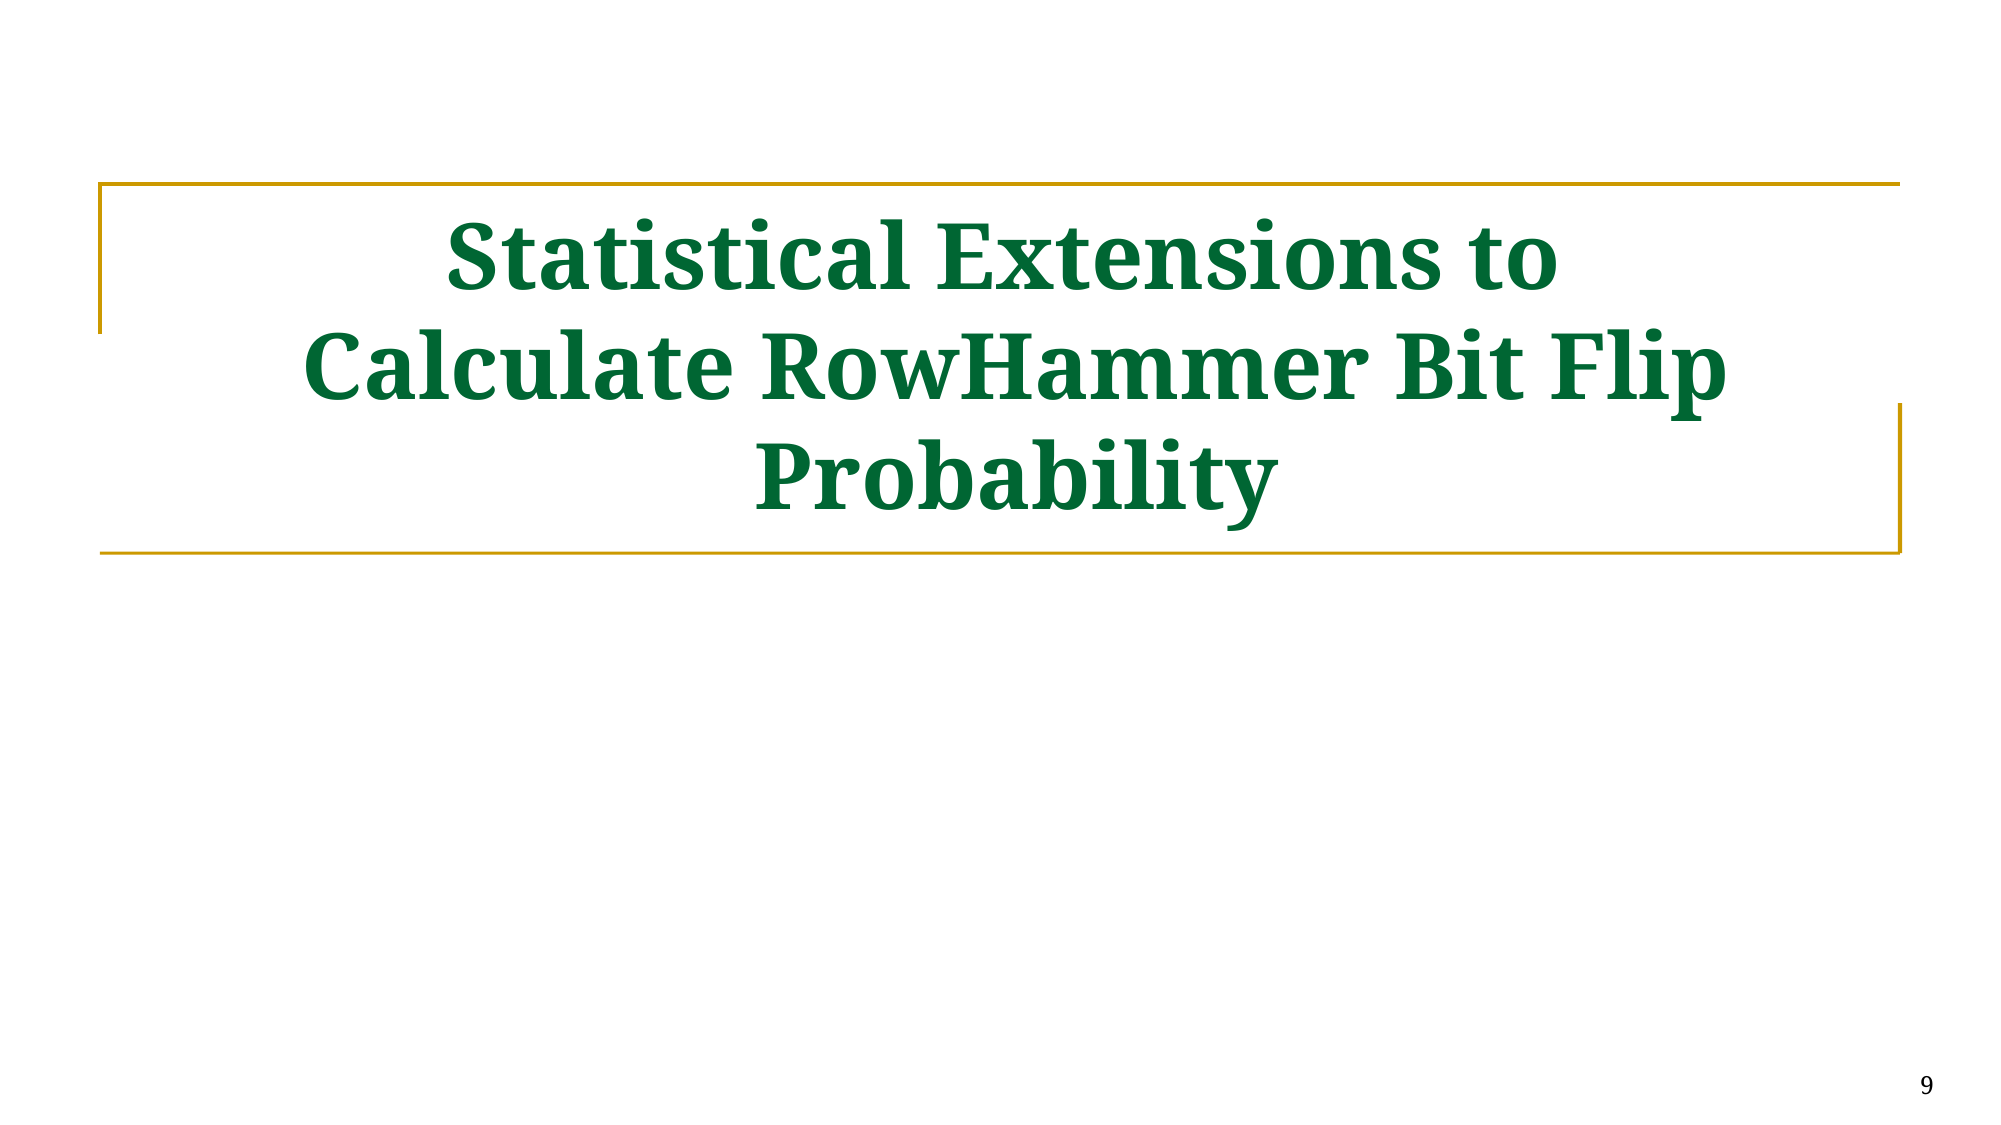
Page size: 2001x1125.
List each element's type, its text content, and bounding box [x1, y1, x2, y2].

title Statistical Extensions to Calculate RowHammer Bit Flip Probability [150, 187, 1884, 538]
slide_number 9 [1482, 1036, 1950, 1112]
